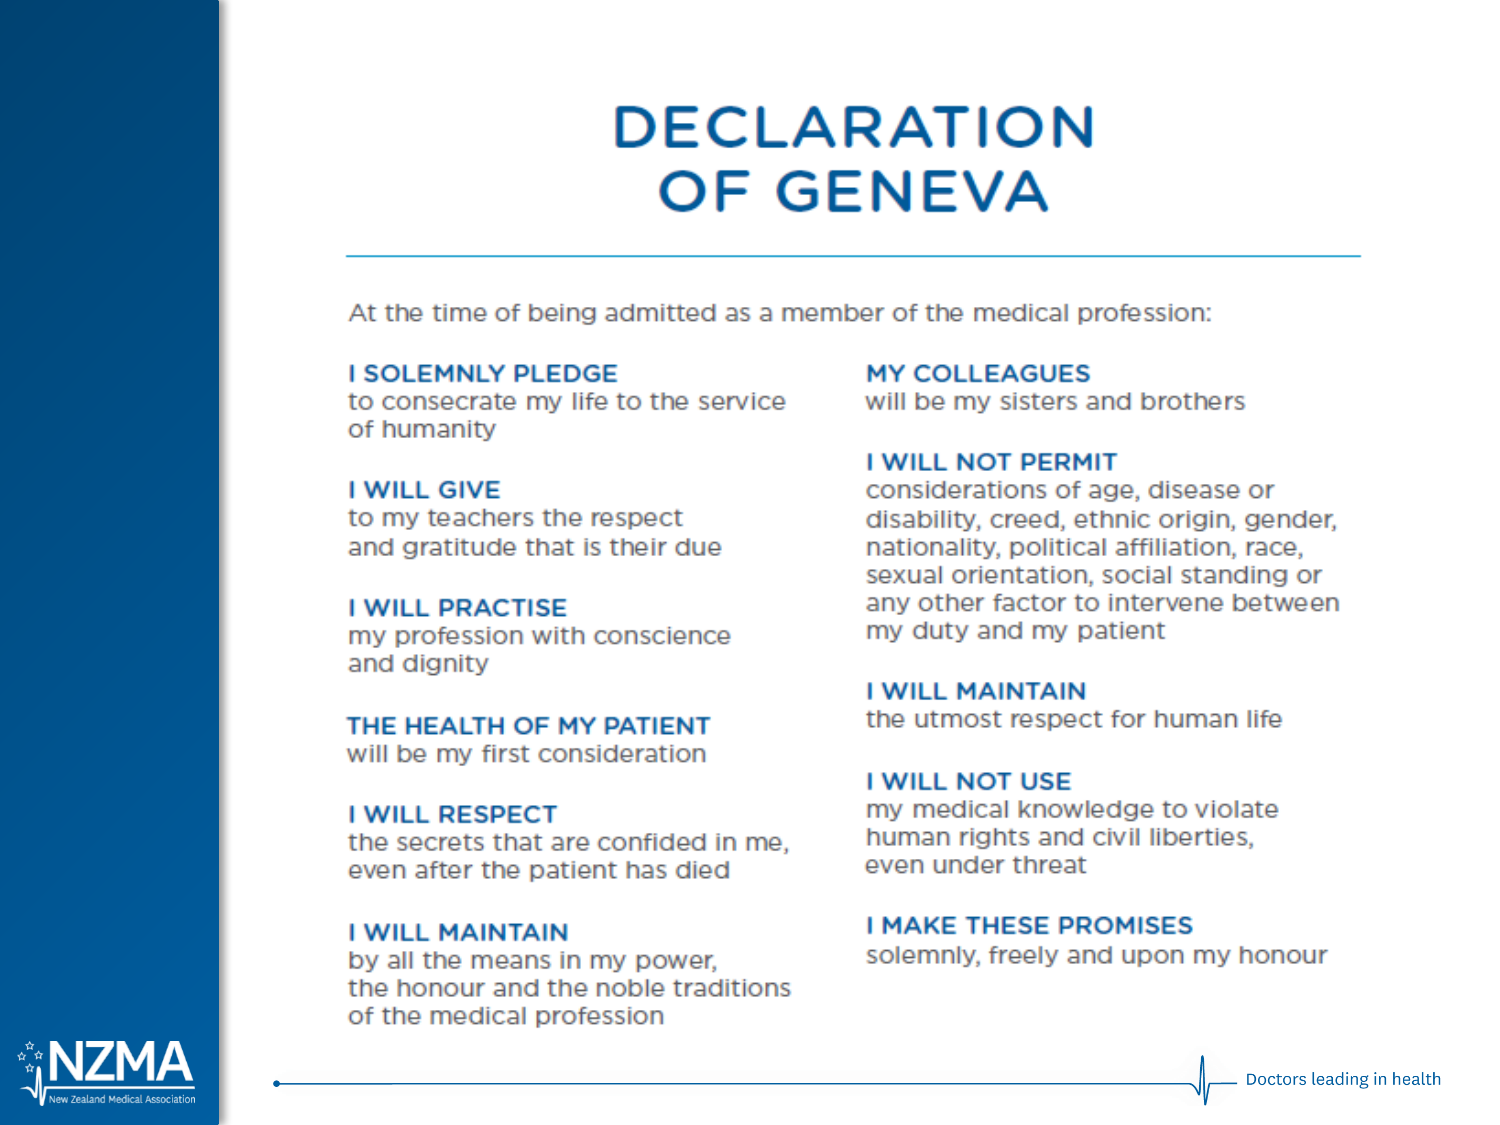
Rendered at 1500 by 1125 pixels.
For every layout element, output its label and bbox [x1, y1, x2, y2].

text_box [0, 0, 220, 1125]
picture [241, 63, 1453, 1107]
picture [17, 1041, 196, 1107]
